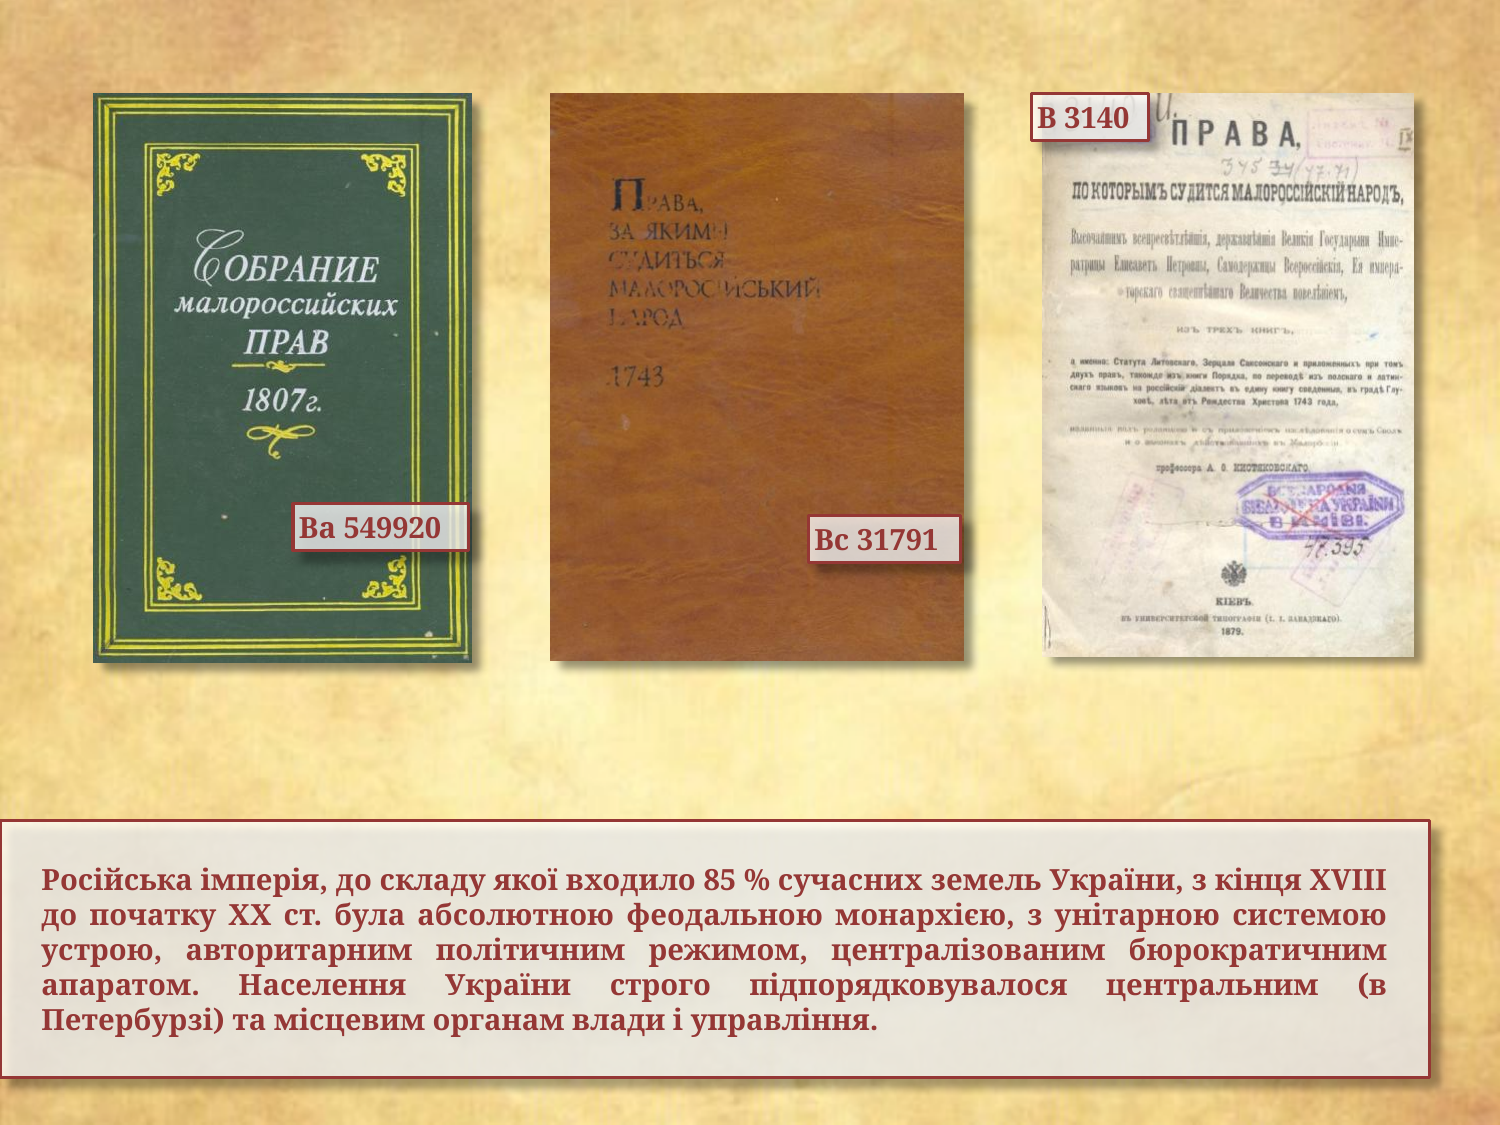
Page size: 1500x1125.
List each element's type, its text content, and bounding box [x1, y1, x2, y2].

picture [93, 93, 473, 663]
text_box Російська імперія, до складу якої входило 85 % сучасних земель України, з кінця XVIII до початку XX ст. була абсолютною феодальною монархією, з унітарною системою устрою, авторитарним політичним режимом, централізованим бюрократичним апаратом. Населення України строго підпорядковувалося центральним (в Петербурзі) та місцевим органам влади і управління. [0, 820, 1430, 1078]
text_box В 3140 [1031, 93, 1041, 141]
picture [1042, 93, 1414, 657]
picture [550, 93, 964, 661]
text_box Вс 31791 [0, 0, 1500, 1125]
